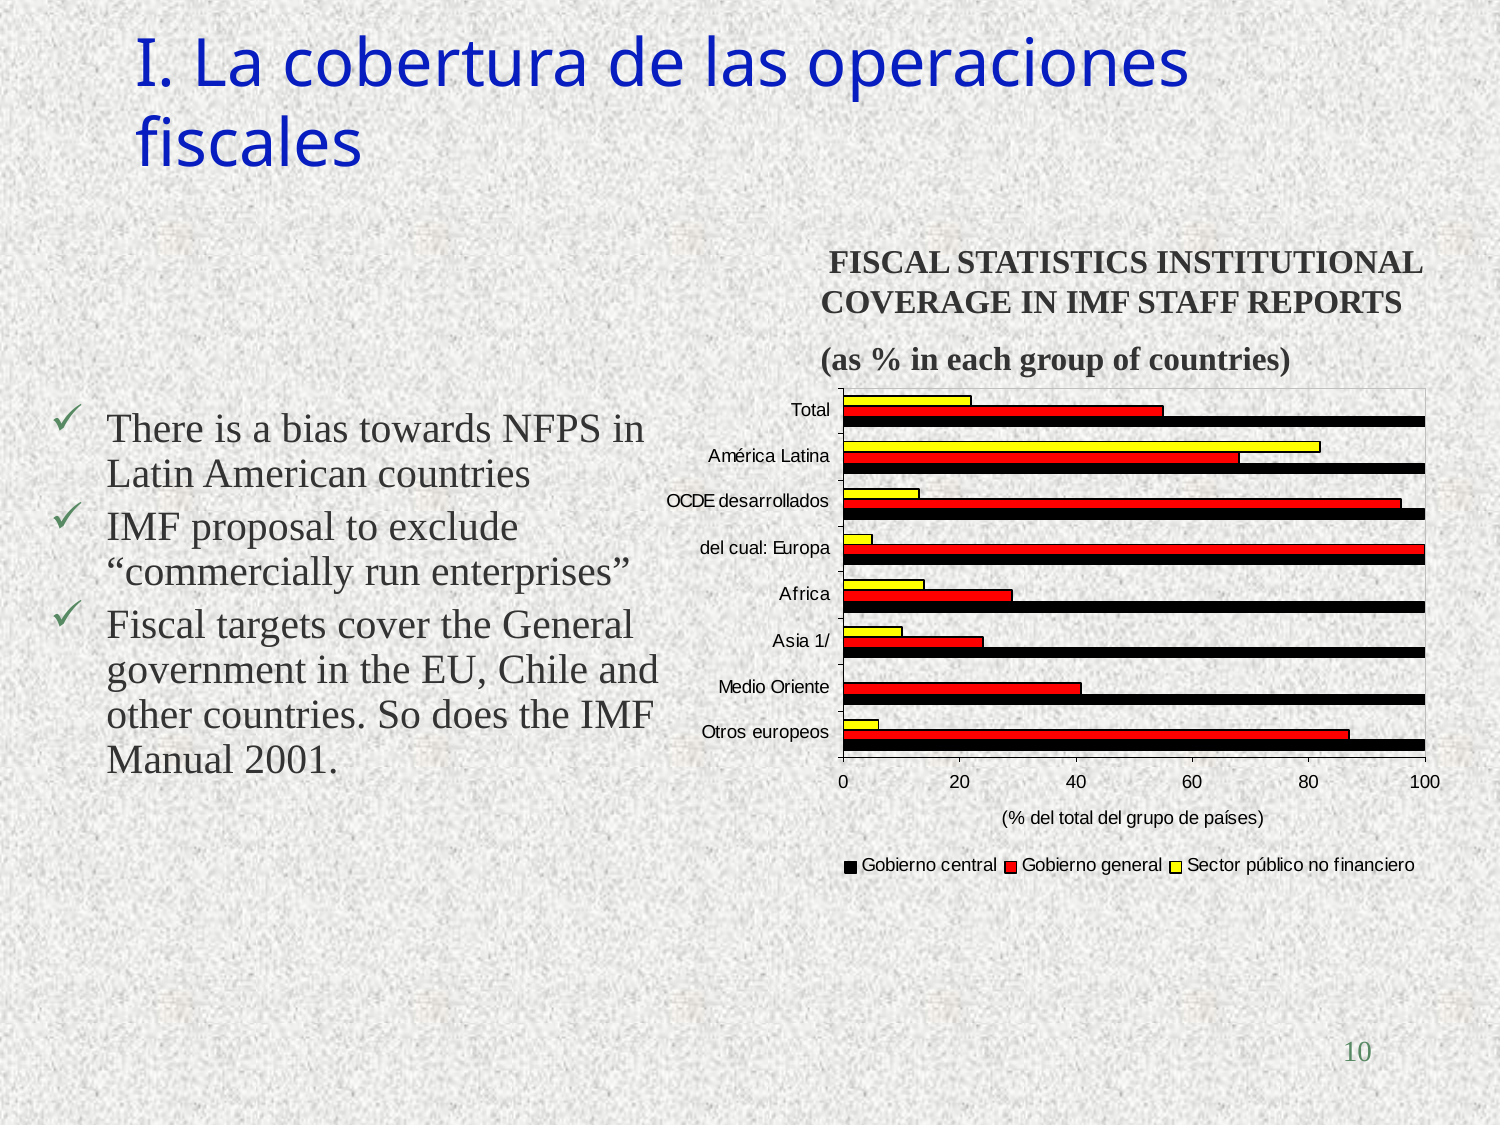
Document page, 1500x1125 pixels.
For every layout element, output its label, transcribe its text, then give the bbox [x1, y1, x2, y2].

text_box There is a bias towards NFPS in Latin American countries IMF proposal to exclude “commercially run enterprises” Fiscal targets cover the General government in the EU, Chile and other countries. So does the IMF Manual 2001. [35, 398, 632, 574]
text_box FISCAL STATISTICS INSTITUTIONAL COVERAGE IN IMF STAFF REPORTS (as % in each group of countries) [805, 233, 1469, 361]
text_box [637, 362, 1469, 901]
picture [0, 0, 1500, 1125]
title I. La cobertura de las operaciones fiscales [119, 0, 1396, 188]
slide_number 10 [1074, 1024, 1388, 1101]
